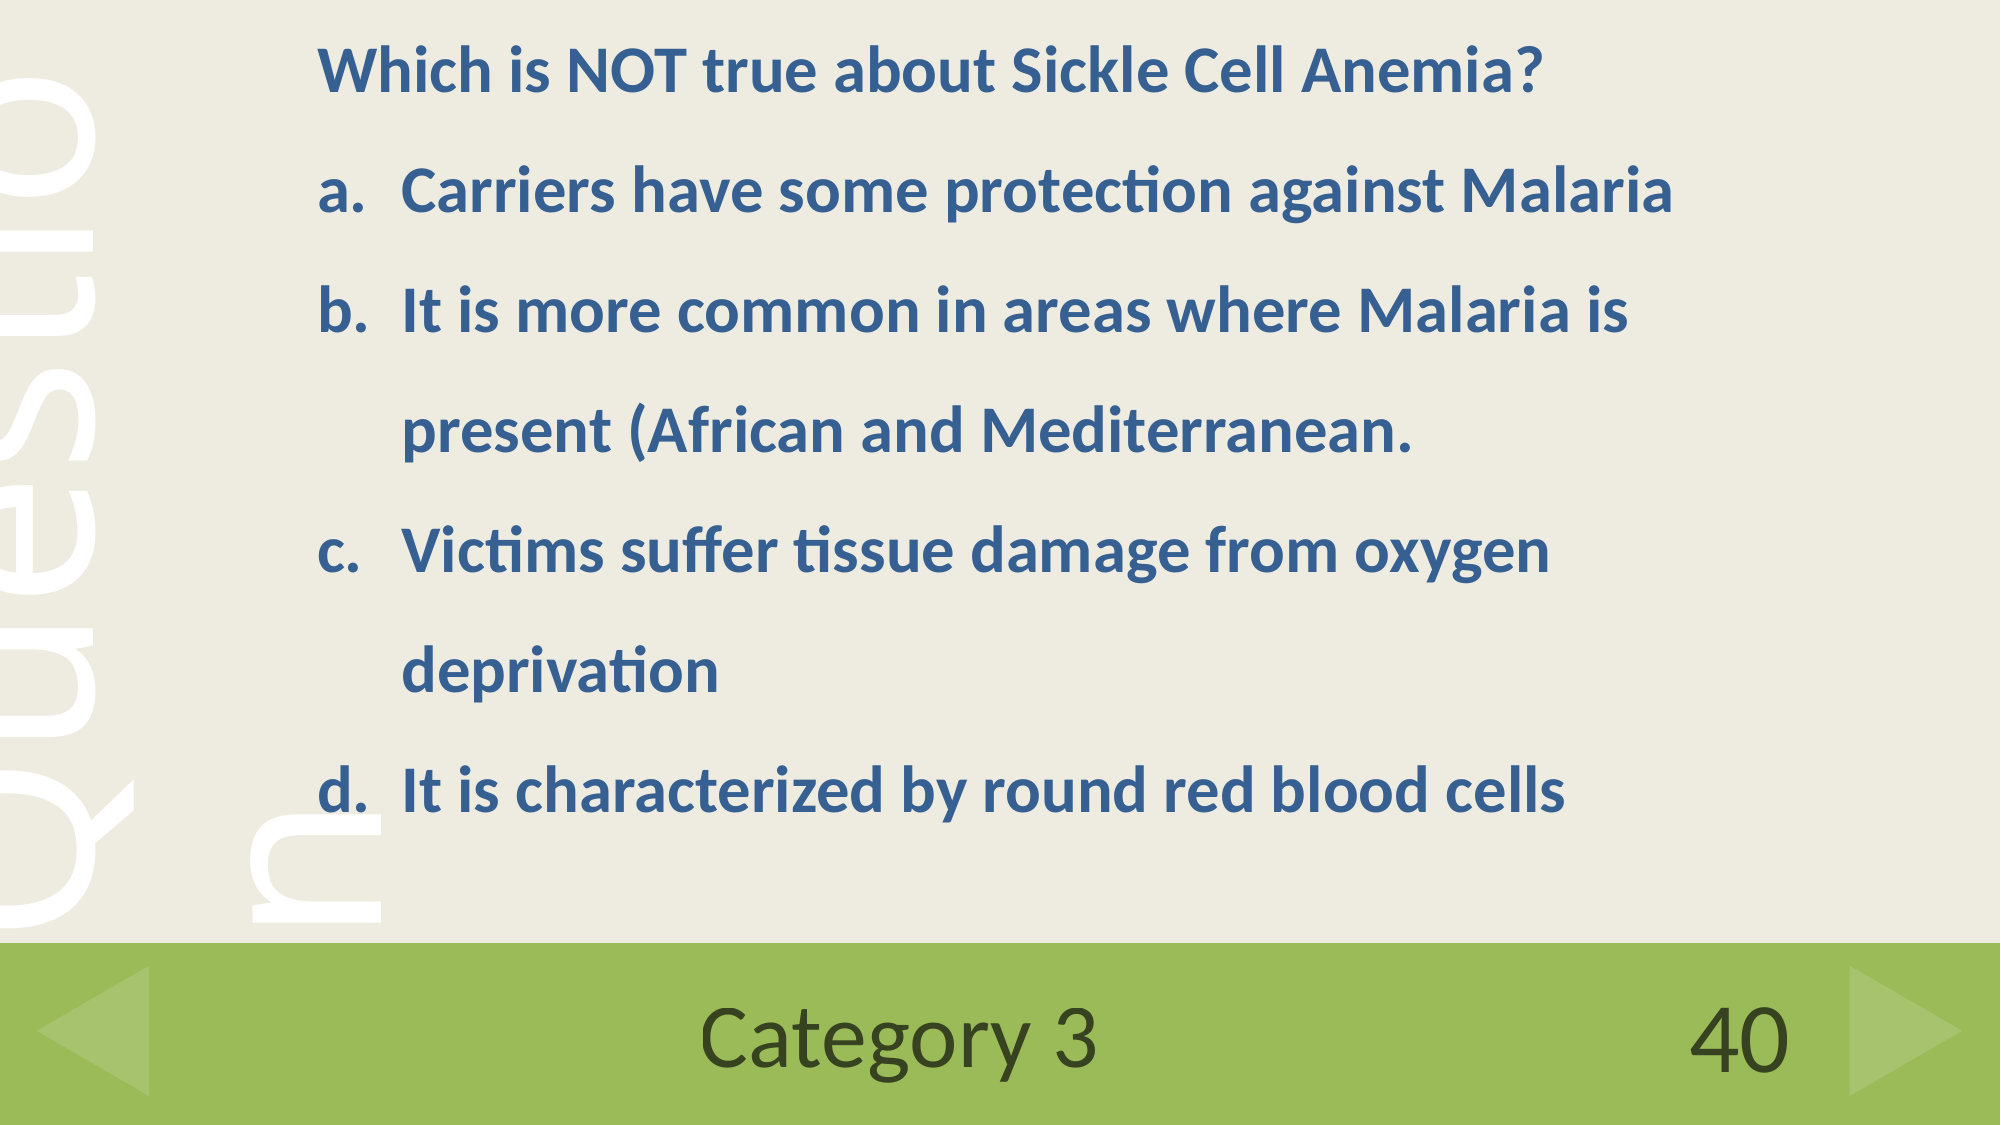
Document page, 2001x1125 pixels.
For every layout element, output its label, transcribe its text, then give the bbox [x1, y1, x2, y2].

list 40 [1800, 967, 1806, 1097]
list Which is NOT true about Sickle Cell Anemia? Carriers have some protection against Malaria It is more common in areas where Malaria is present (African and Mediterranean. Victims suffer tissue damage from oxygen deprivation It is characterized by round red blood cells [302, 96, 1843, 835]
title Category 3 [0, 937, 1800, 1125]
